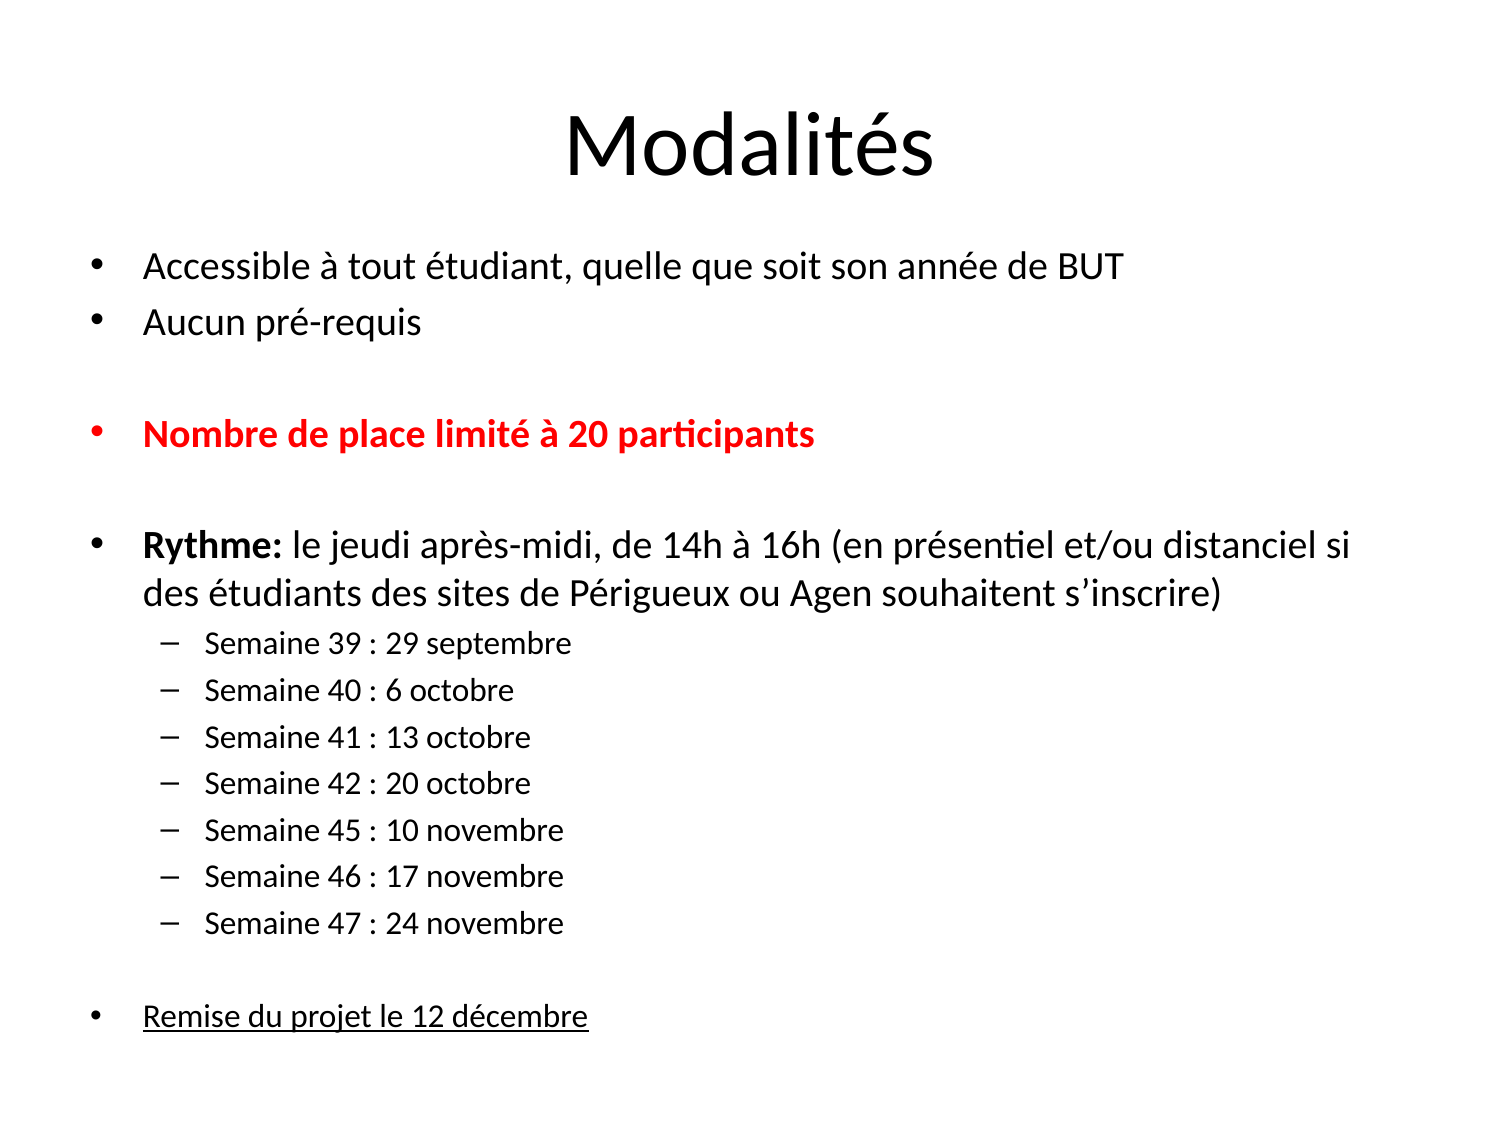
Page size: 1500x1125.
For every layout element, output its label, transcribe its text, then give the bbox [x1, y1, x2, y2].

title Modalités [75, 45, 1425, 231]
list Accessible à tout étudiant, quelle que soit son année de BUT Aucun pré-requis Nombre de place limité à 20 participants Rythme: le jeudi après-midi, de 14h à 16h (en présentiel et/ou distanciel si des étudiants des sites de Périgueux ou Agen souhaitent s’inscrire) Semaine 39 : 29 septembre Semaine 40 : 6 octobre Semaine 41 : 13 octobre Semaine 42 : 20 octobre Semaine 45 : 10 novembre Semaine 46 : 17 novembre Semaine 47 : 24 novembre Remise du projet le 12 décembre [75, 231, 1425, 1052]
